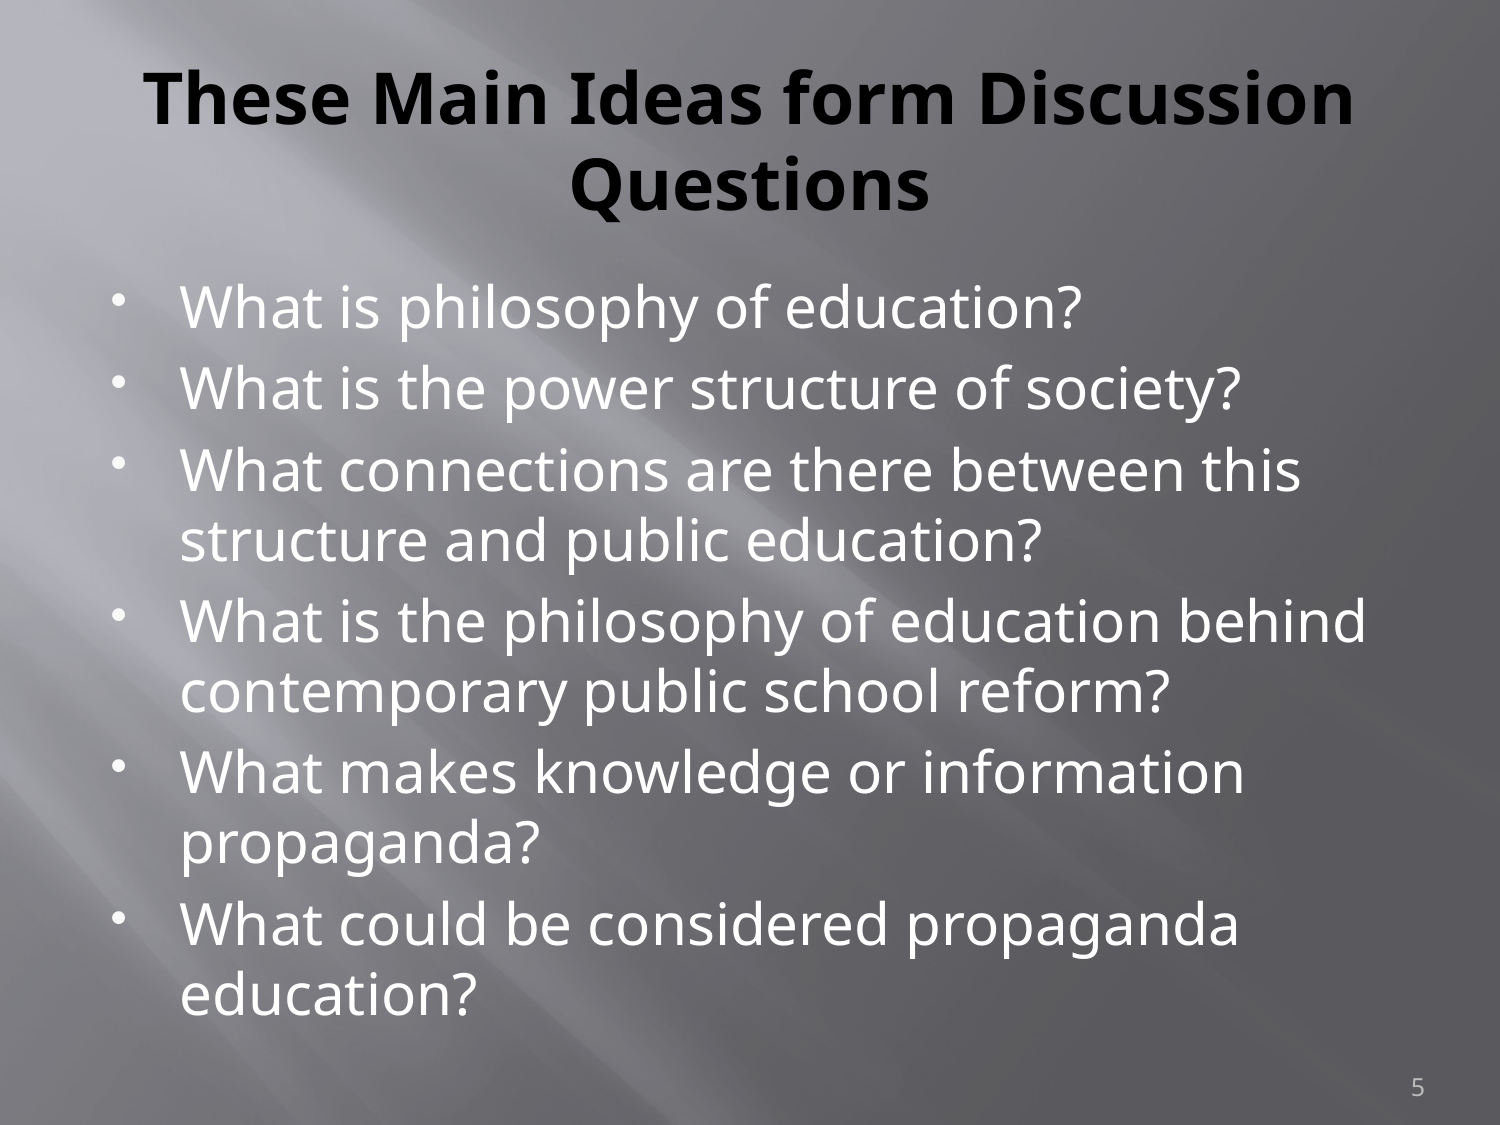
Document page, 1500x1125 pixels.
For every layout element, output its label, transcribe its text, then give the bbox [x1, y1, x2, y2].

title These Main Ideas form Discussion Questions [75, 45, 1425, 233]
slide_number 5 [1299, 1052, 1425, 1113]
list What is philosophy of education? What is the power structure of society? What connections are there between this structure and public education? What is the philosophy of education behind contemporary public school reform? What makes knowledge or information propaganda? What could be considered propaganda education? [75, 262, 1425, 1035]
